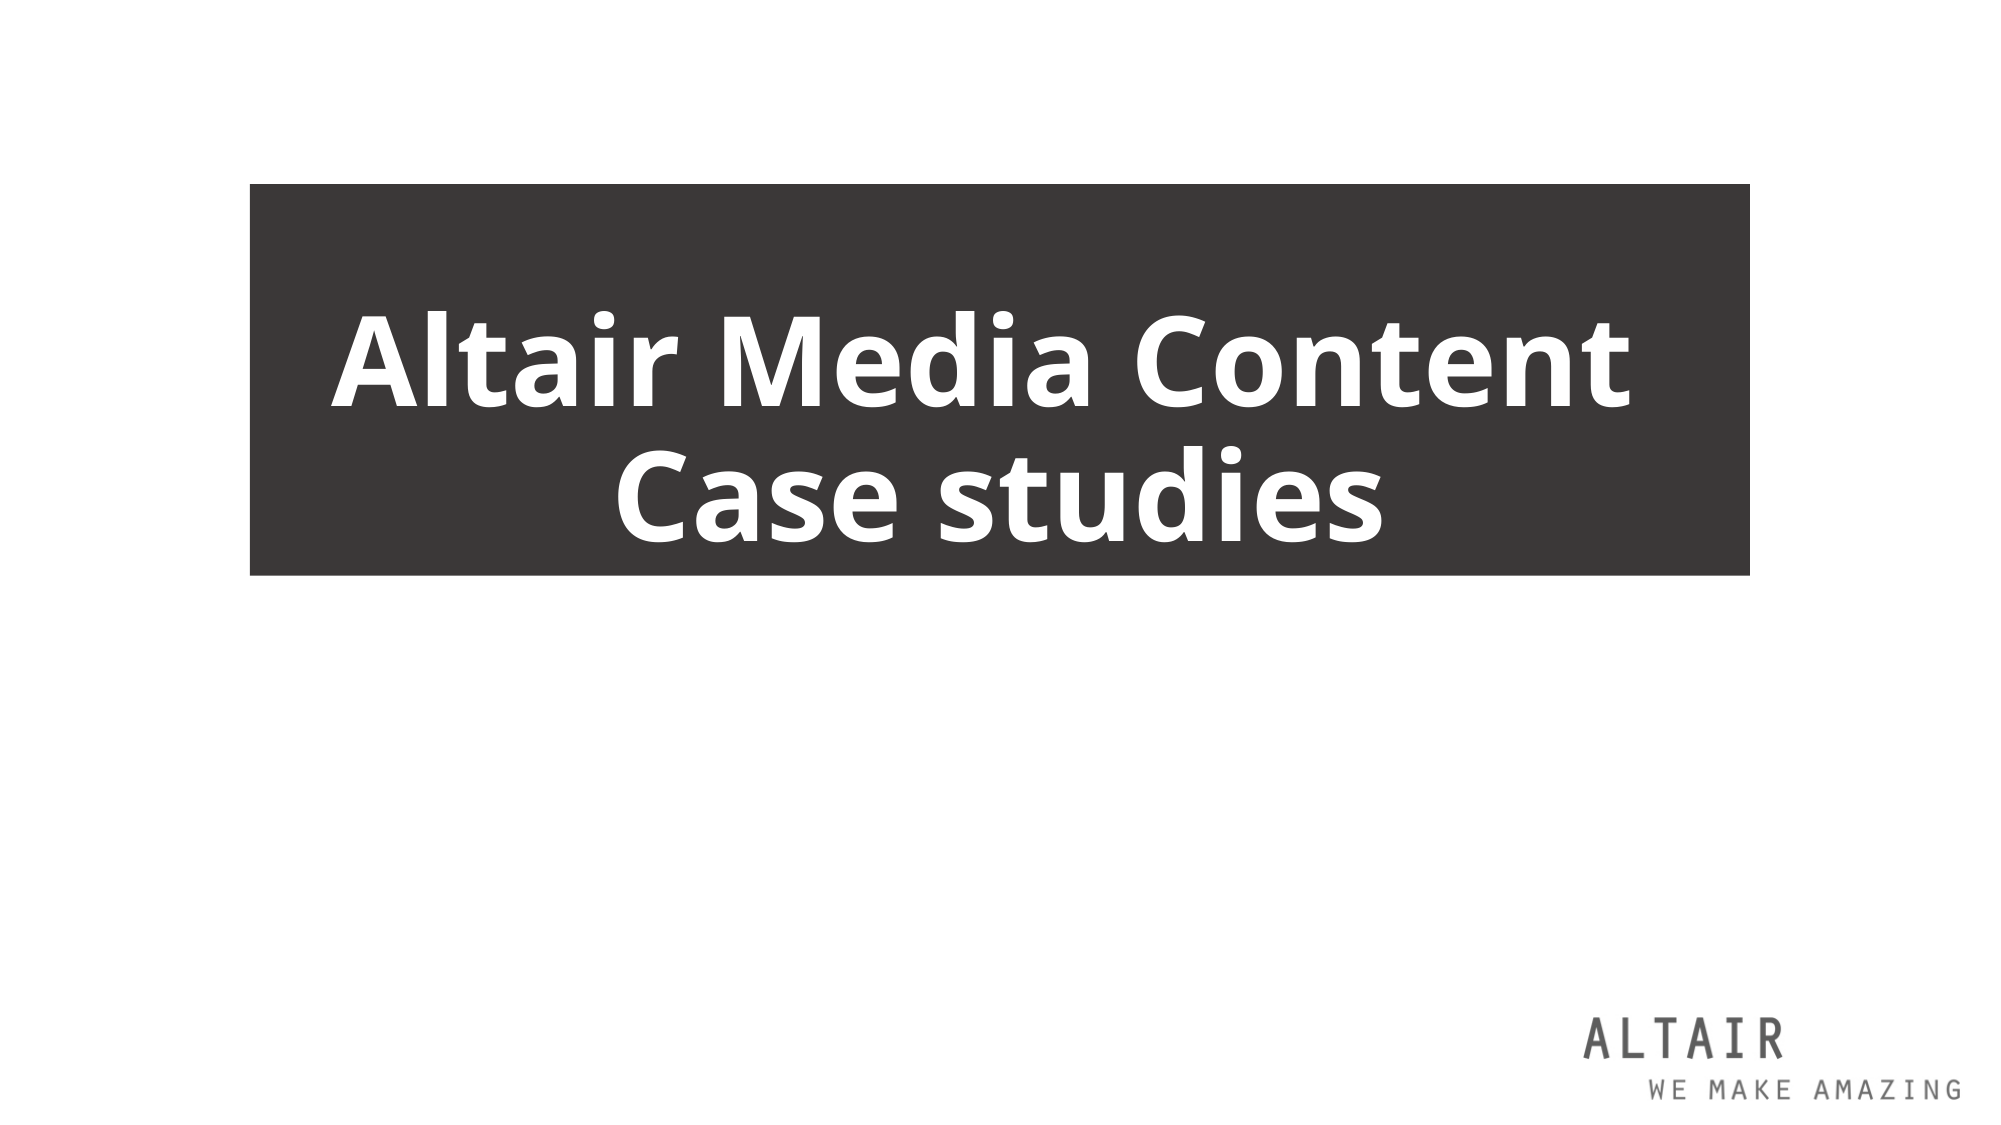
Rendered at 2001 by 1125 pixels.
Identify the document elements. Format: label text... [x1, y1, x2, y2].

picture [1583, 1014, 1964, 1103]
title Altair Media Content Case studies [249, 184, 1750, 576]
